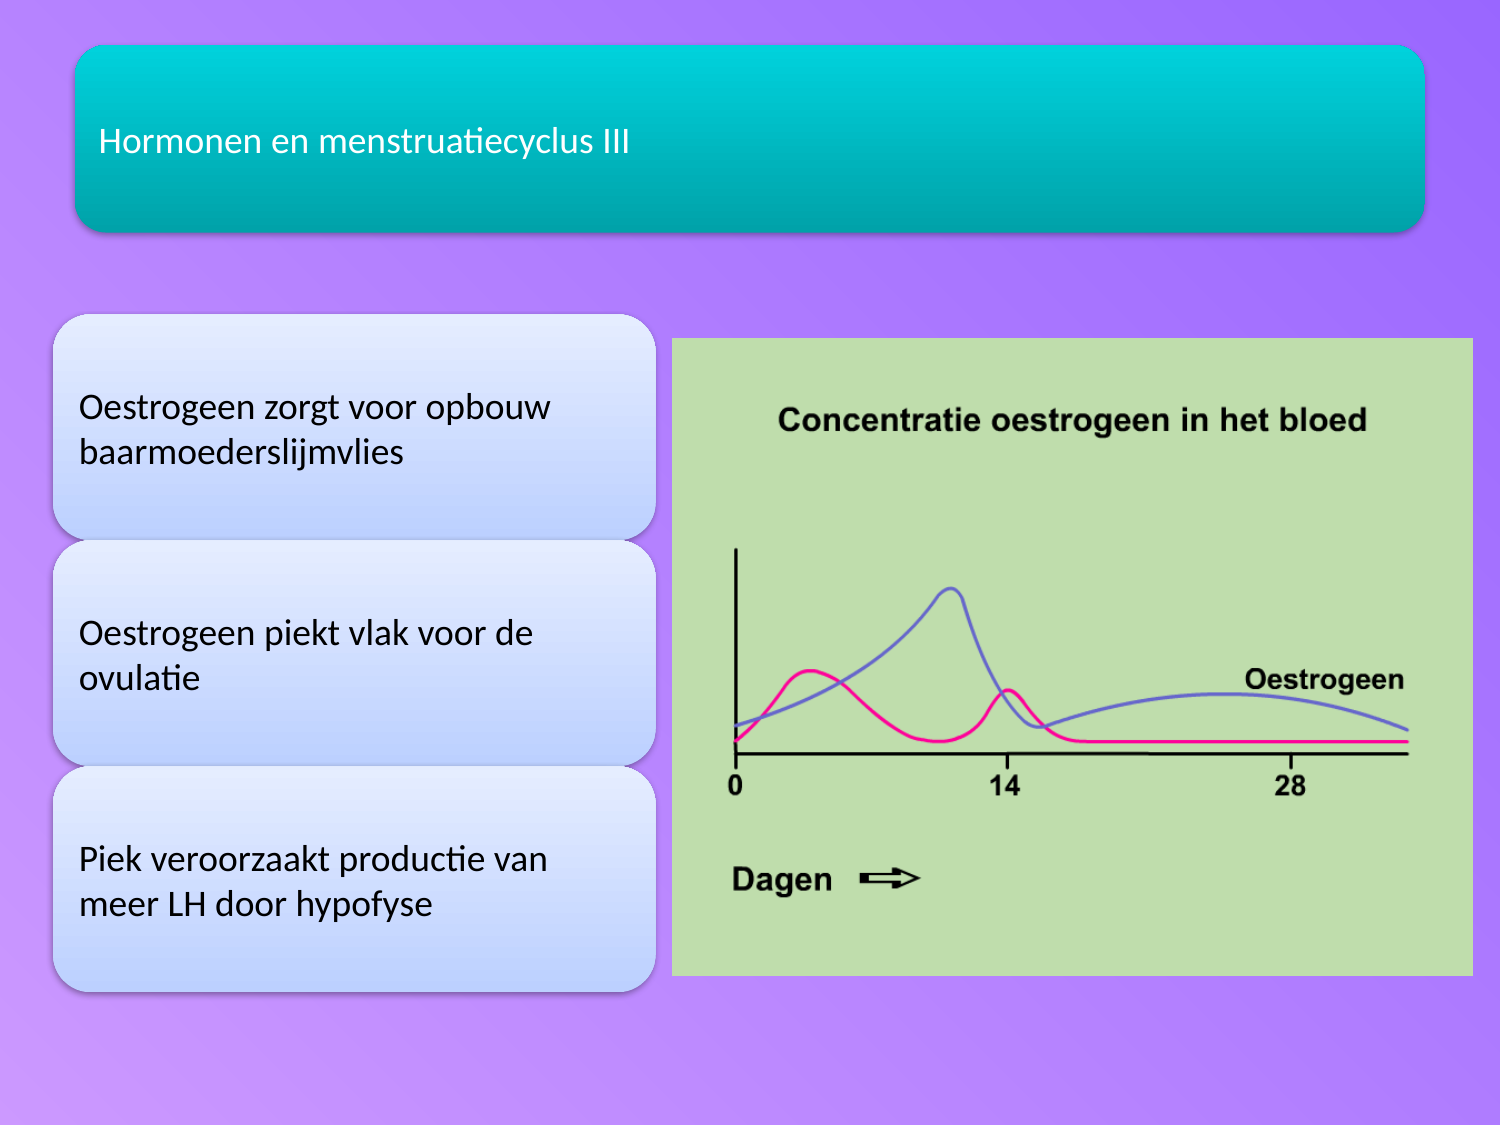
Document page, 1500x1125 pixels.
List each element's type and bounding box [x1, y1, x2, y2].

picture [672, 337, 1473, 977]
text_box [74, 44, 1426, 233]
list [52, 314, 656, 993]
